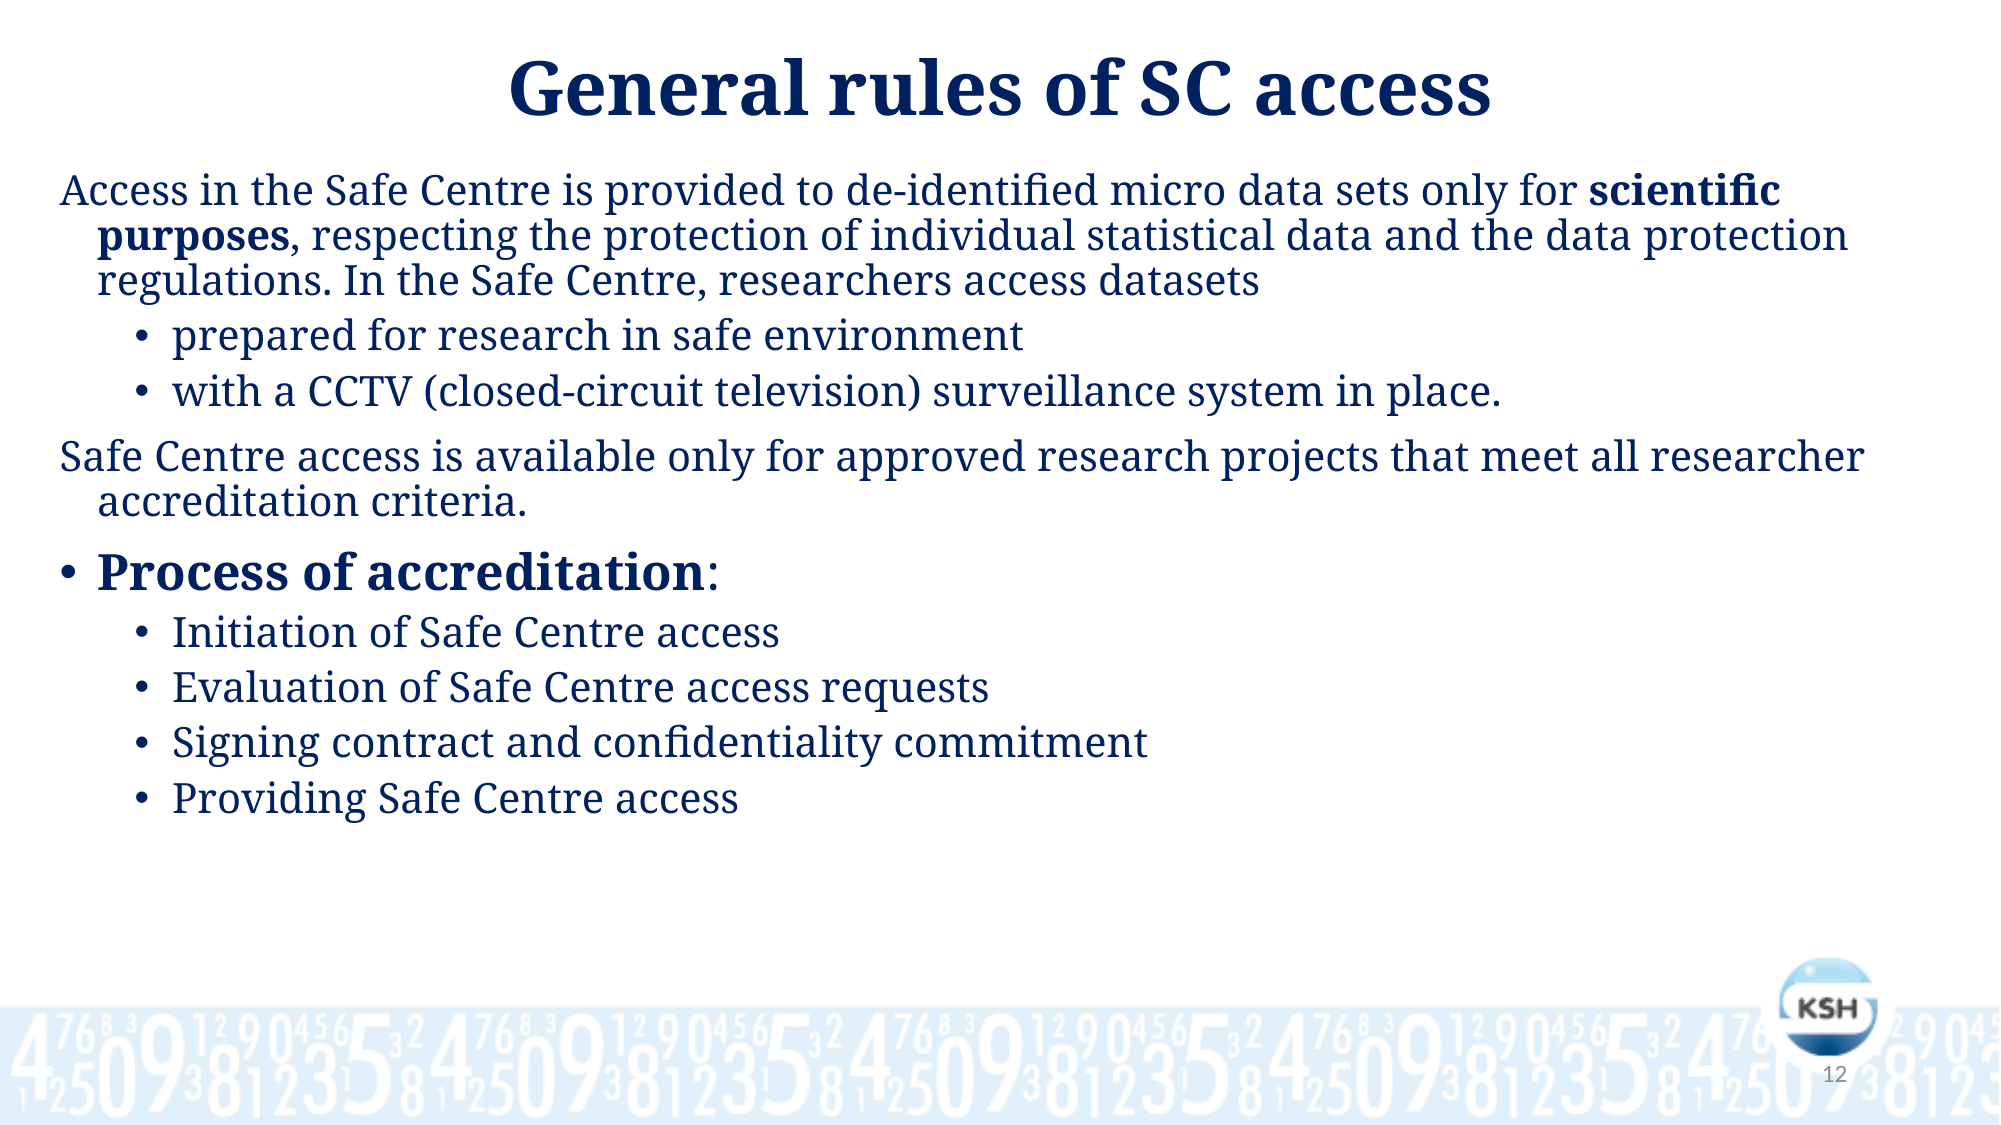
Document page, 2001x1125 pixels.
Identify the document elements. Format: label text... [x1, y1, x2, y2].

text_box General rules of SC access [0, 33, 2000, 138]
slide_number 12 [1412, 1042, 1863, 1103]
picture [0, 0, 2001, 1125]
list Access in the Safe Centre is provided to de-identified micro data sets only for scientific purposes, respecting the protection of individual statistical data and the data protection regulations. In the Safe Centre, researchers access datasets prepared for research in safe environment with a CCTV (closed-circuit television) surveillance system in place. Safe Centre access is available only for approved research projects that meet all researcher accreditation criteria. Process of accreditation: Initiation of Safe Centre access Evaluation of Safe Centre access requests Signing contract and confidentiality commitment Providing Safe Centre access [44, 161, 1953, 1014]
